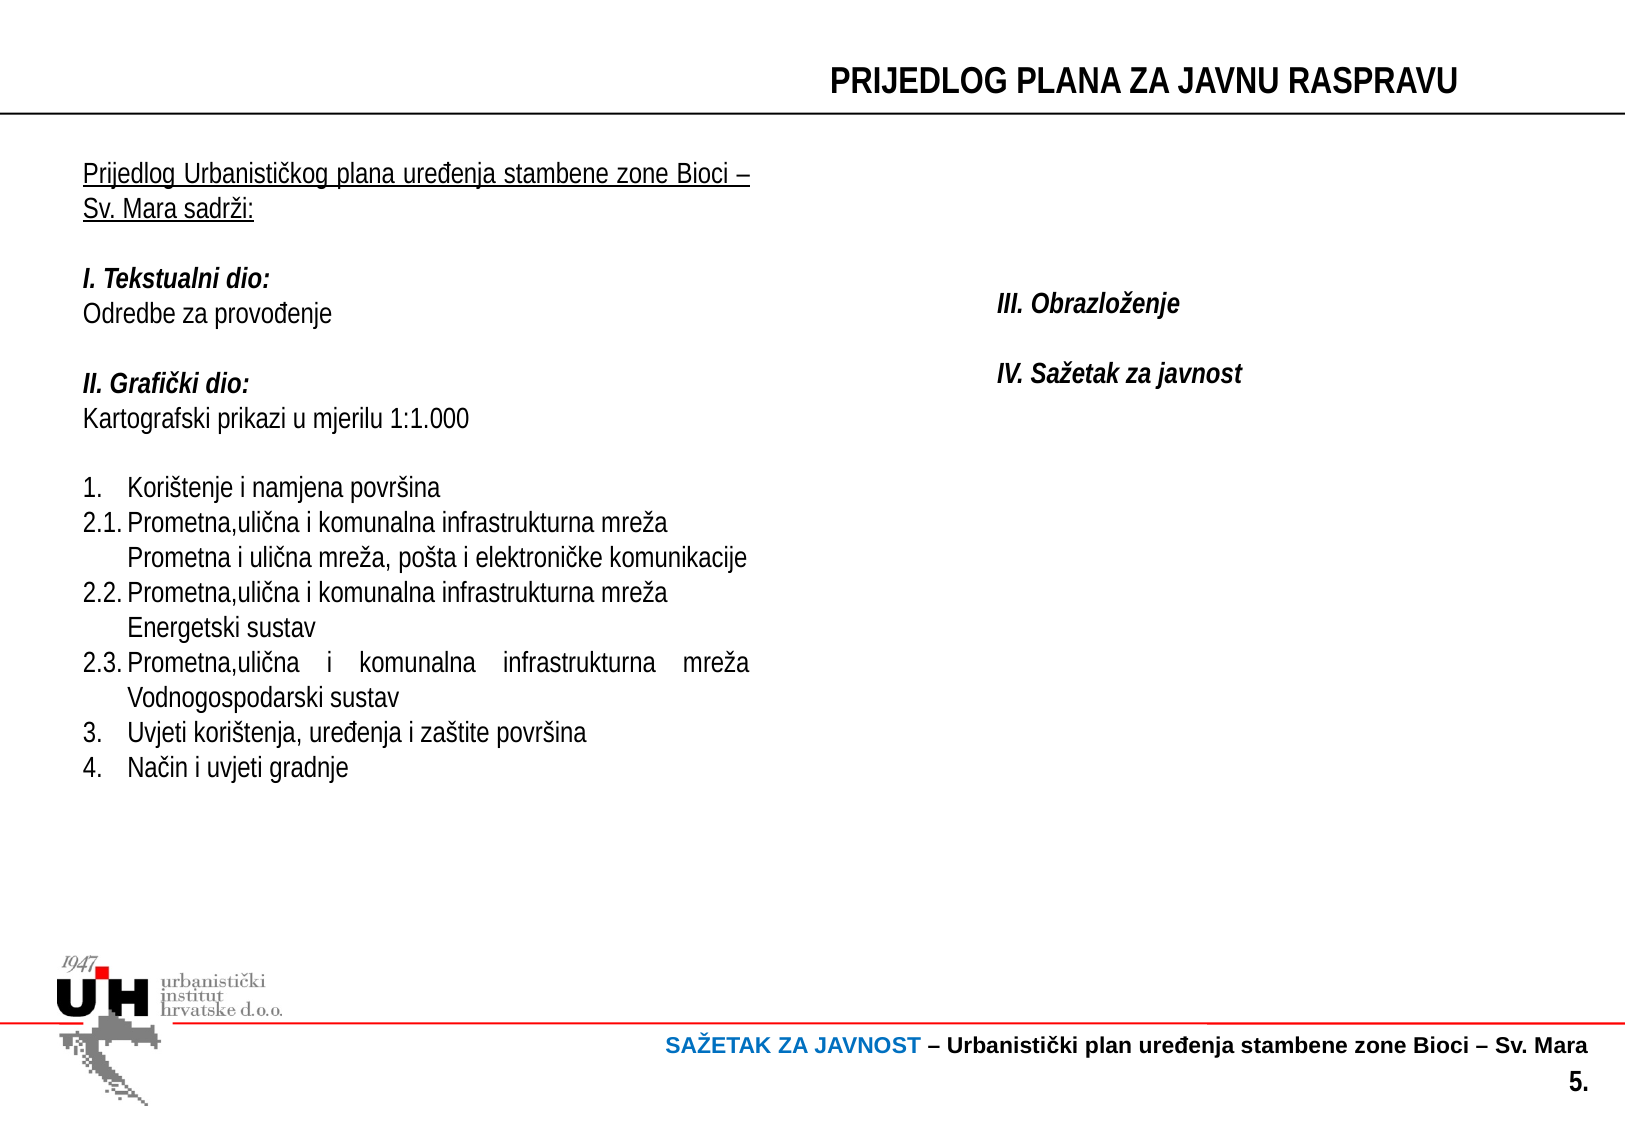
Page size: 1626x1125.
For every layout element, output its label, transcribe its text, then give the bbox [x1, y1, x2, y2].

text_box SAŽETAK ZA JAVNOST – Urbanistički plan uređenja stambene zone Bioci – Sv. Mara [340, 1023, 1604, 1066]
picture [57, 955, 282, 1107]
text_box 5. [1120, 1055, 1604, 1105]
text_box III. Obrazloženje IV. Sažetak za javnost [982, 241, 1498, 432]
text_box Prijedlog Urbanističkog plana uređenja stambene zone Bioci – Sv. Mara sadrži: I. Tekstualni dio: Odredbe za provođenje II. Grafički dio: Kartografski prikazi u mjerilu 1:1.000 1. Korištenje i namjena površina 2.1. Prometna,ulična i komunalna infrastrukturna mreža Prometna i ulična mreža, pošta i elektroničke komunikacije 2.2. Prometna,ulična i komunalna infrastrukturna mreža Energetski sustav 2.3. Prometna,ulična i komunalna infrastrukturna mreža Vodnogospodarski sustav 3. Uvjeti korištenja, uređenja i zaštite površina 4. Način i uvjeti gradnje [67, 146, 766, 791]
title PRIJEDLOG PLANA ZA JAVNU RASPRAVU [0, 42, 1475, 114]
